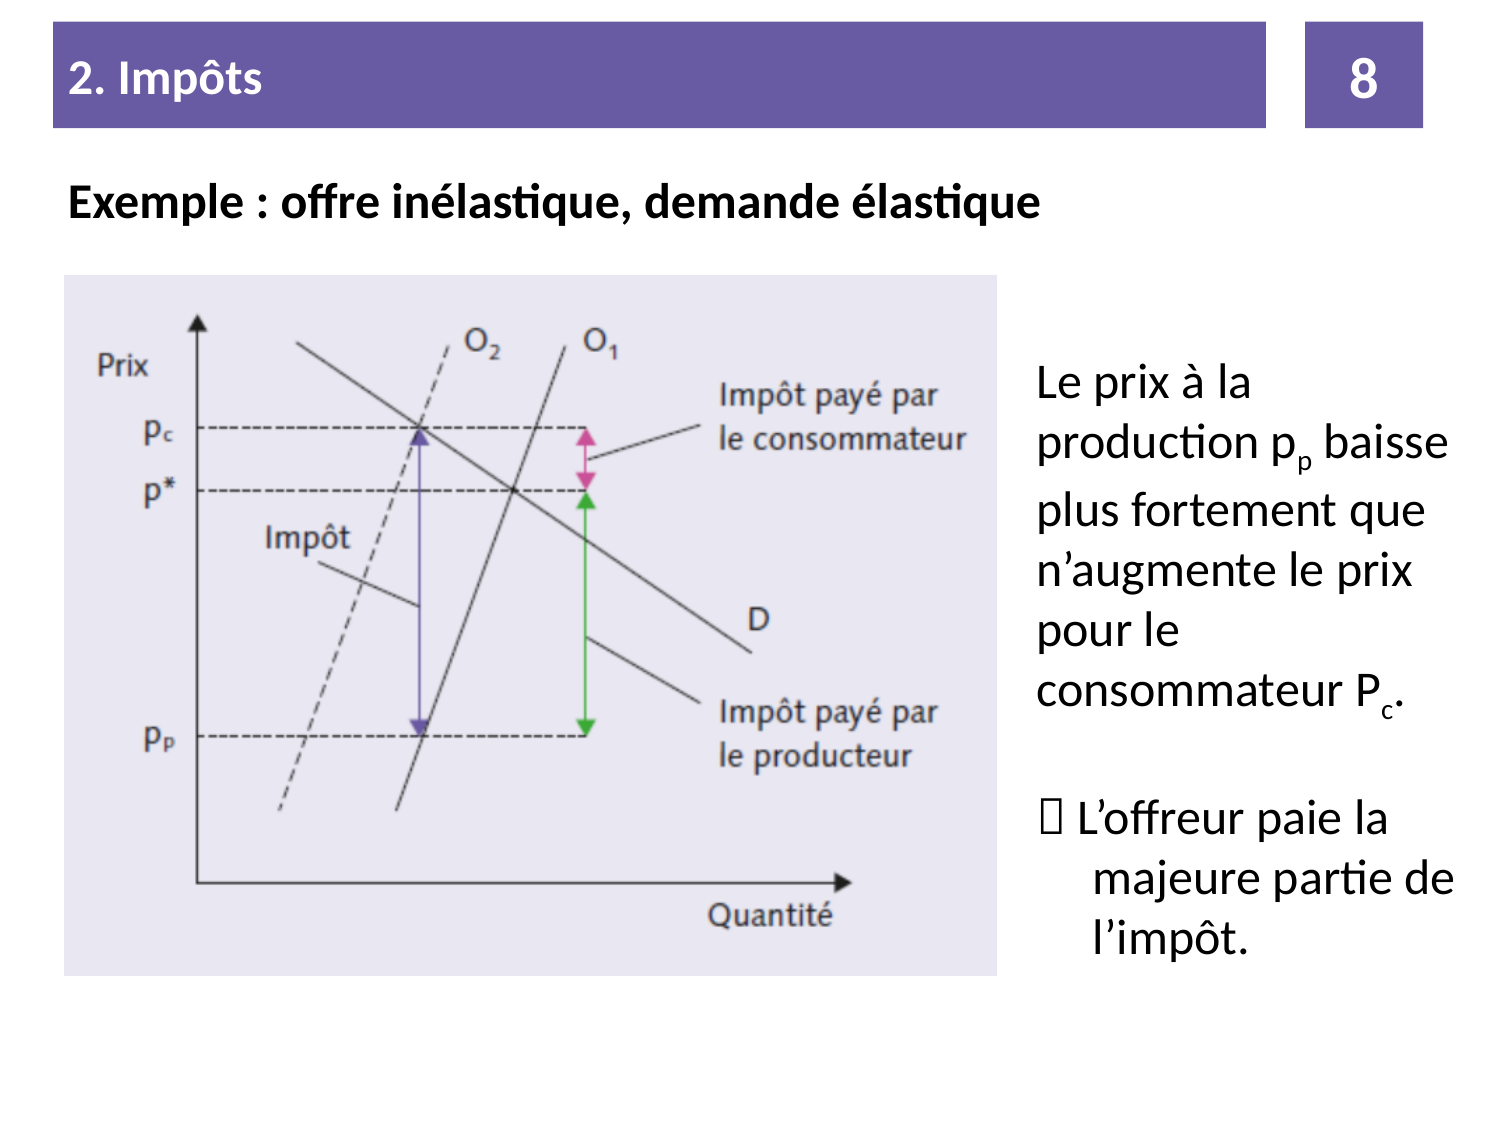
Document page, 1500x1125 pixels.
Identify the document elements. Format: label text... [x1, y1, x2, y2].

text_box [770, 176, 1424, 237]
picture [64, 275, 997, 976]
text_box 2. Impôts [53, 21, 1266, 129]
text_box Exemple : offre inélastique, demande élastique [53, 160, 1415, 236]
text_box 8 [1305, 21, 1424, 129]
text_box Le prix à la production pp baisse plus fortement que n’augmente le prix pour le consommateur Pc.  L’offreur paie la majeure partie de l’impôt. [1021, 340, 1485, 973]
